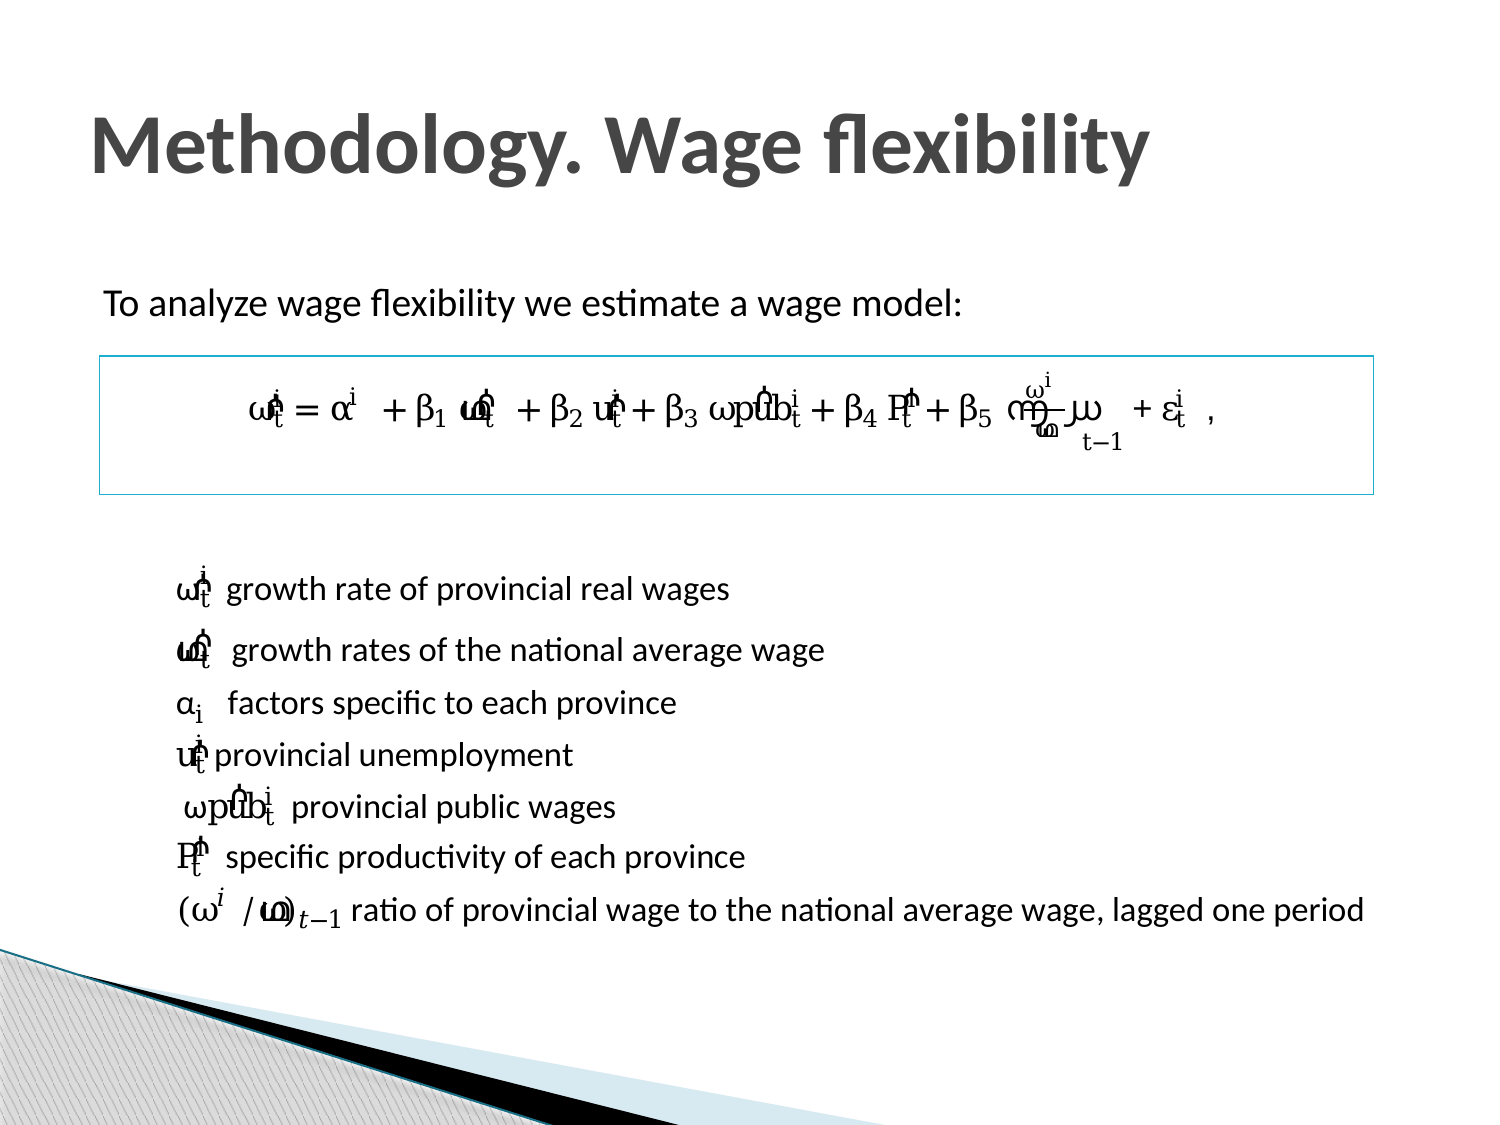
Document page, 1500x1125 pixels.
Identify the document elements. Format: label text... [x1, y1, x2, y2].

title Methodology. Wage flexibility [75, 45, 1425, 233]
picture [175, 562, 1500, 938]
list To analyze wage flexibility we estimate a wage model: [70, 269, 1465, 1012]
picture [100, 356, 1373, 495]
